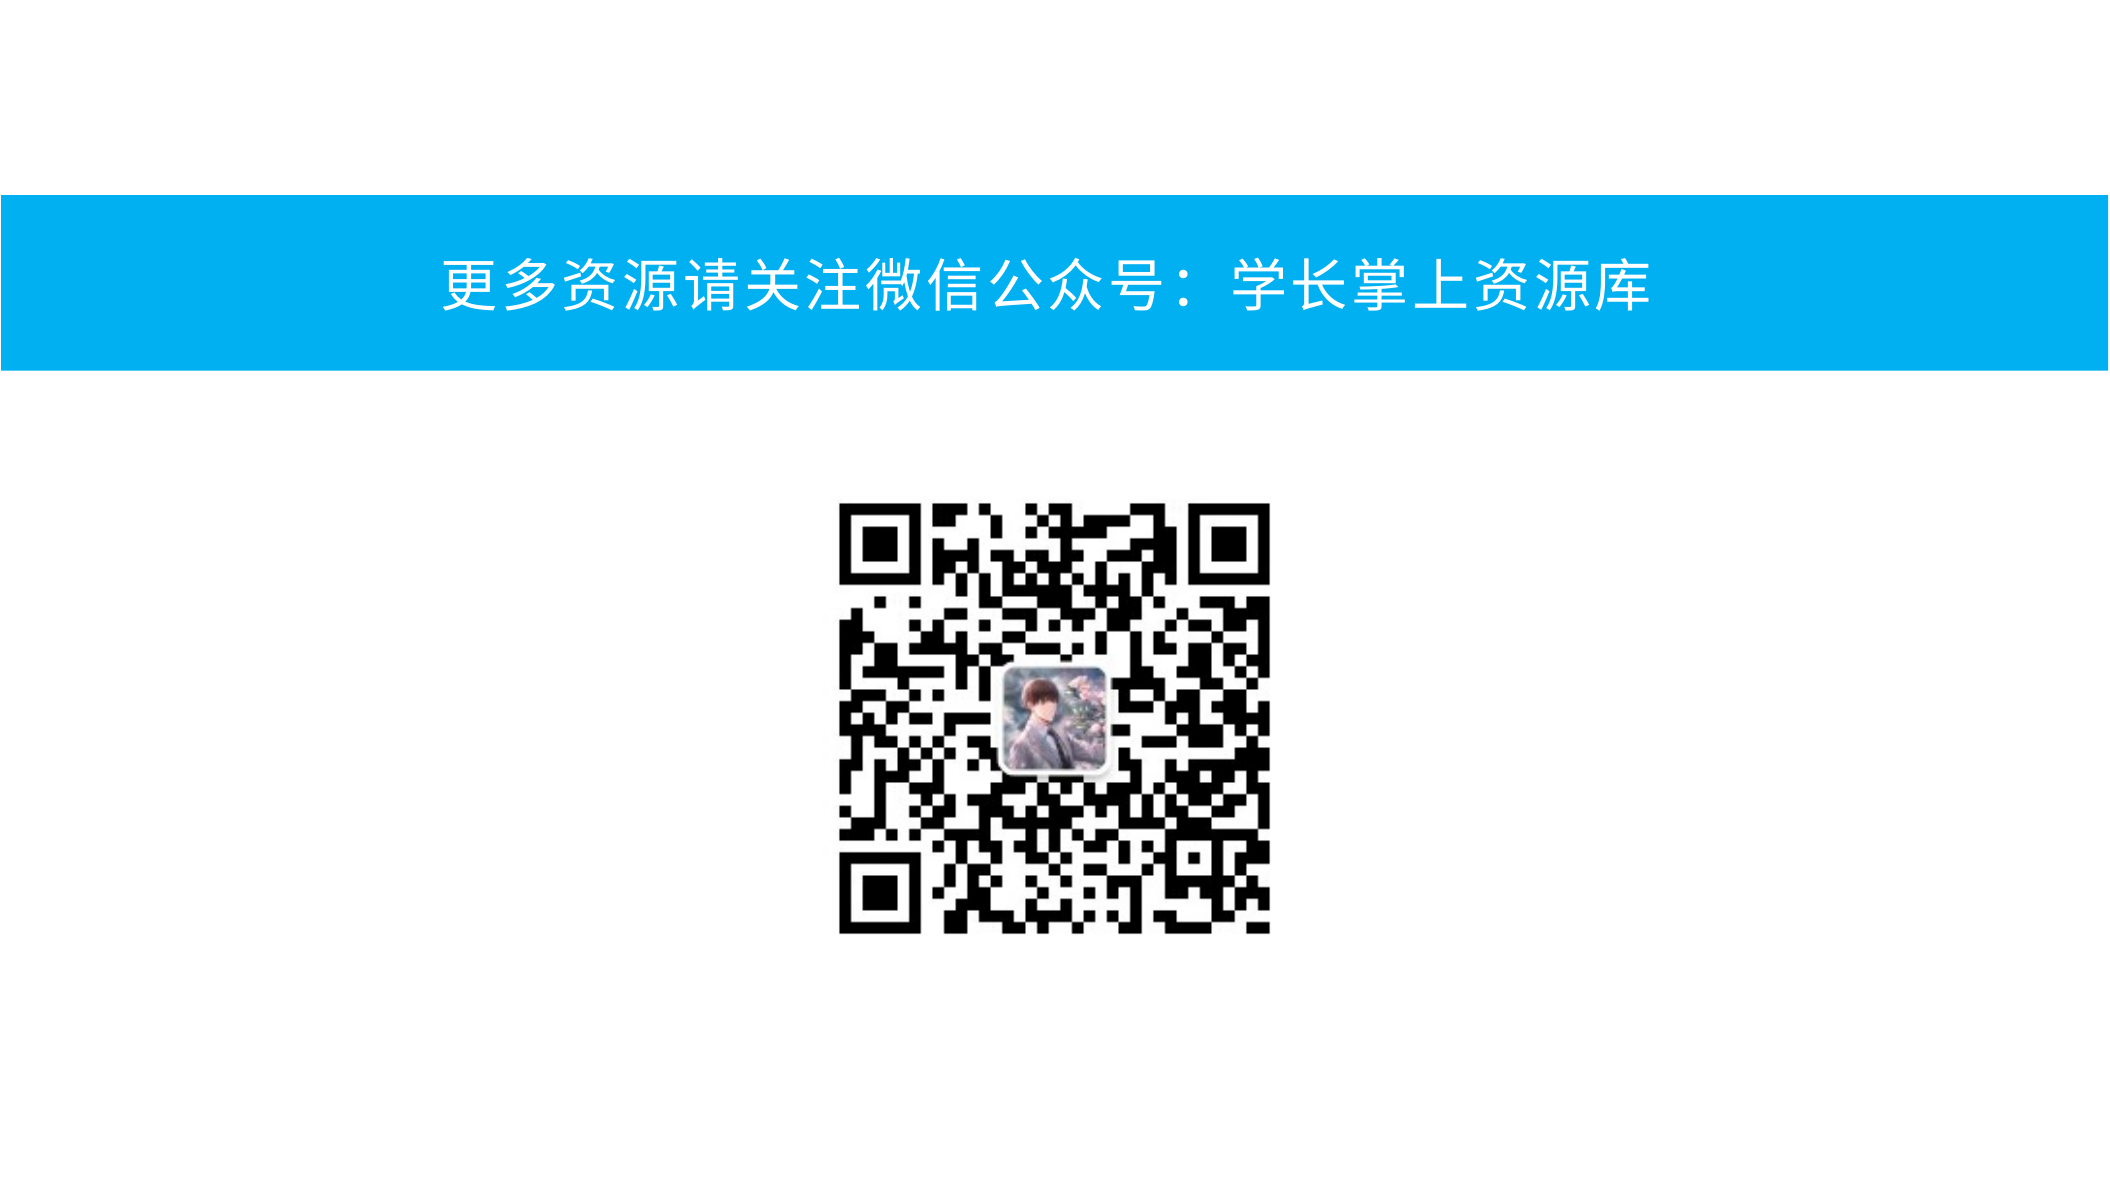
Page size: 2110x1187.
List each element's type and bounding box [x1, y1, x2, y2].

picture [805, 469, 1305, 969]
text_box [1, 195, 2109, 371]
